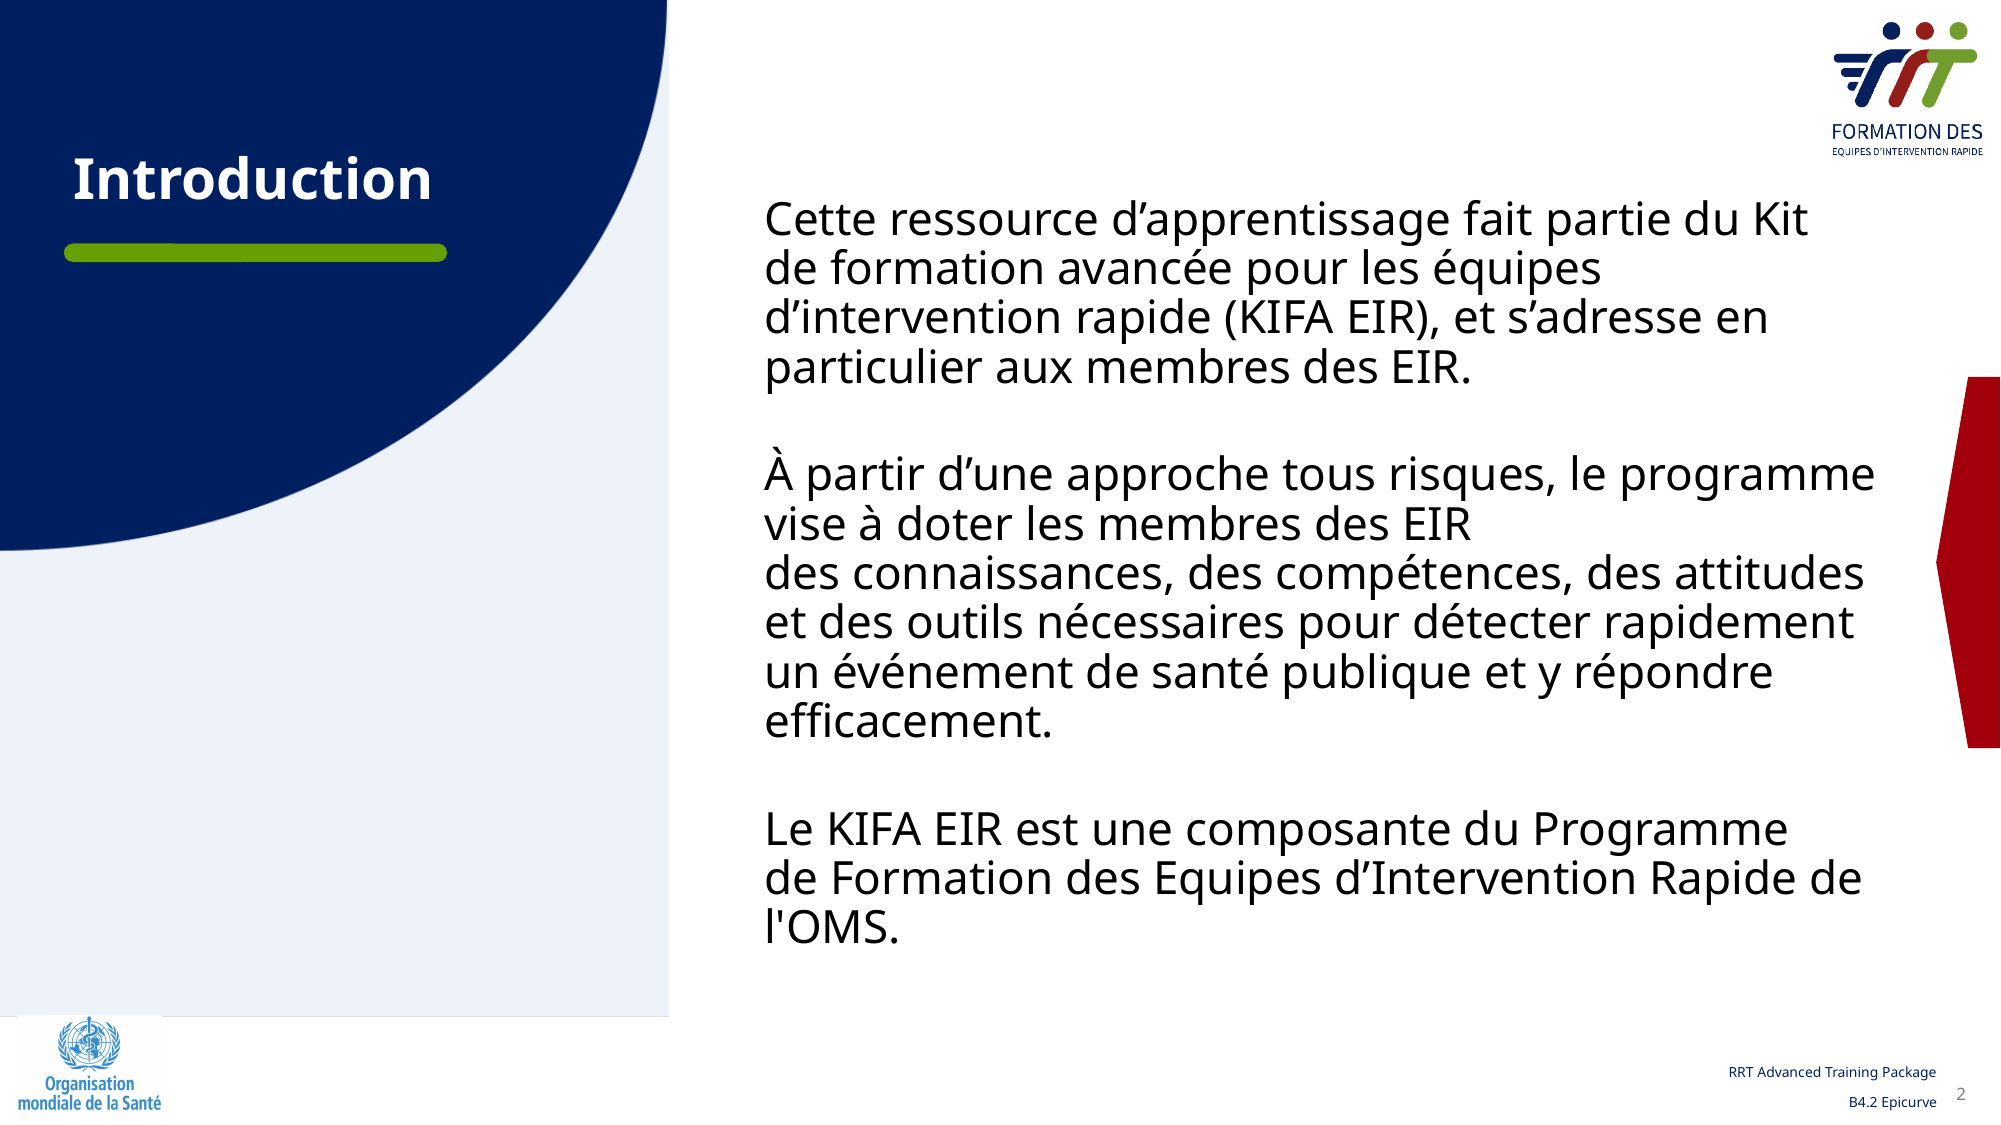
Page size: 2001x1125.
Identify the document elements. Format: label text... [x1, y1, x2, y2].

picture [0, 0, 669, 1111]
picture [1832, 21, 1983, 157]
list Cette ressource d’apprentissage fait partie du Kit de formation avancée pour les équipes d’intervention rapide (KIFA EIR), et s’adresse en particulier aux membres des EIR. À partir d’une approche tous risques, le programme vise à doter les membres des EIR des connaissances, des compétences, des attitudes et des outils nécessaires pour détecter rapidement un événement de santé publique et y répondre efficacement. Le KIFA EIR est une composante du Programme de Formation des Equipes d’Intervention Rapide de l'OMS. [763, 195, 1891, 954]
title Introduction [72, 127, 476, 235]
